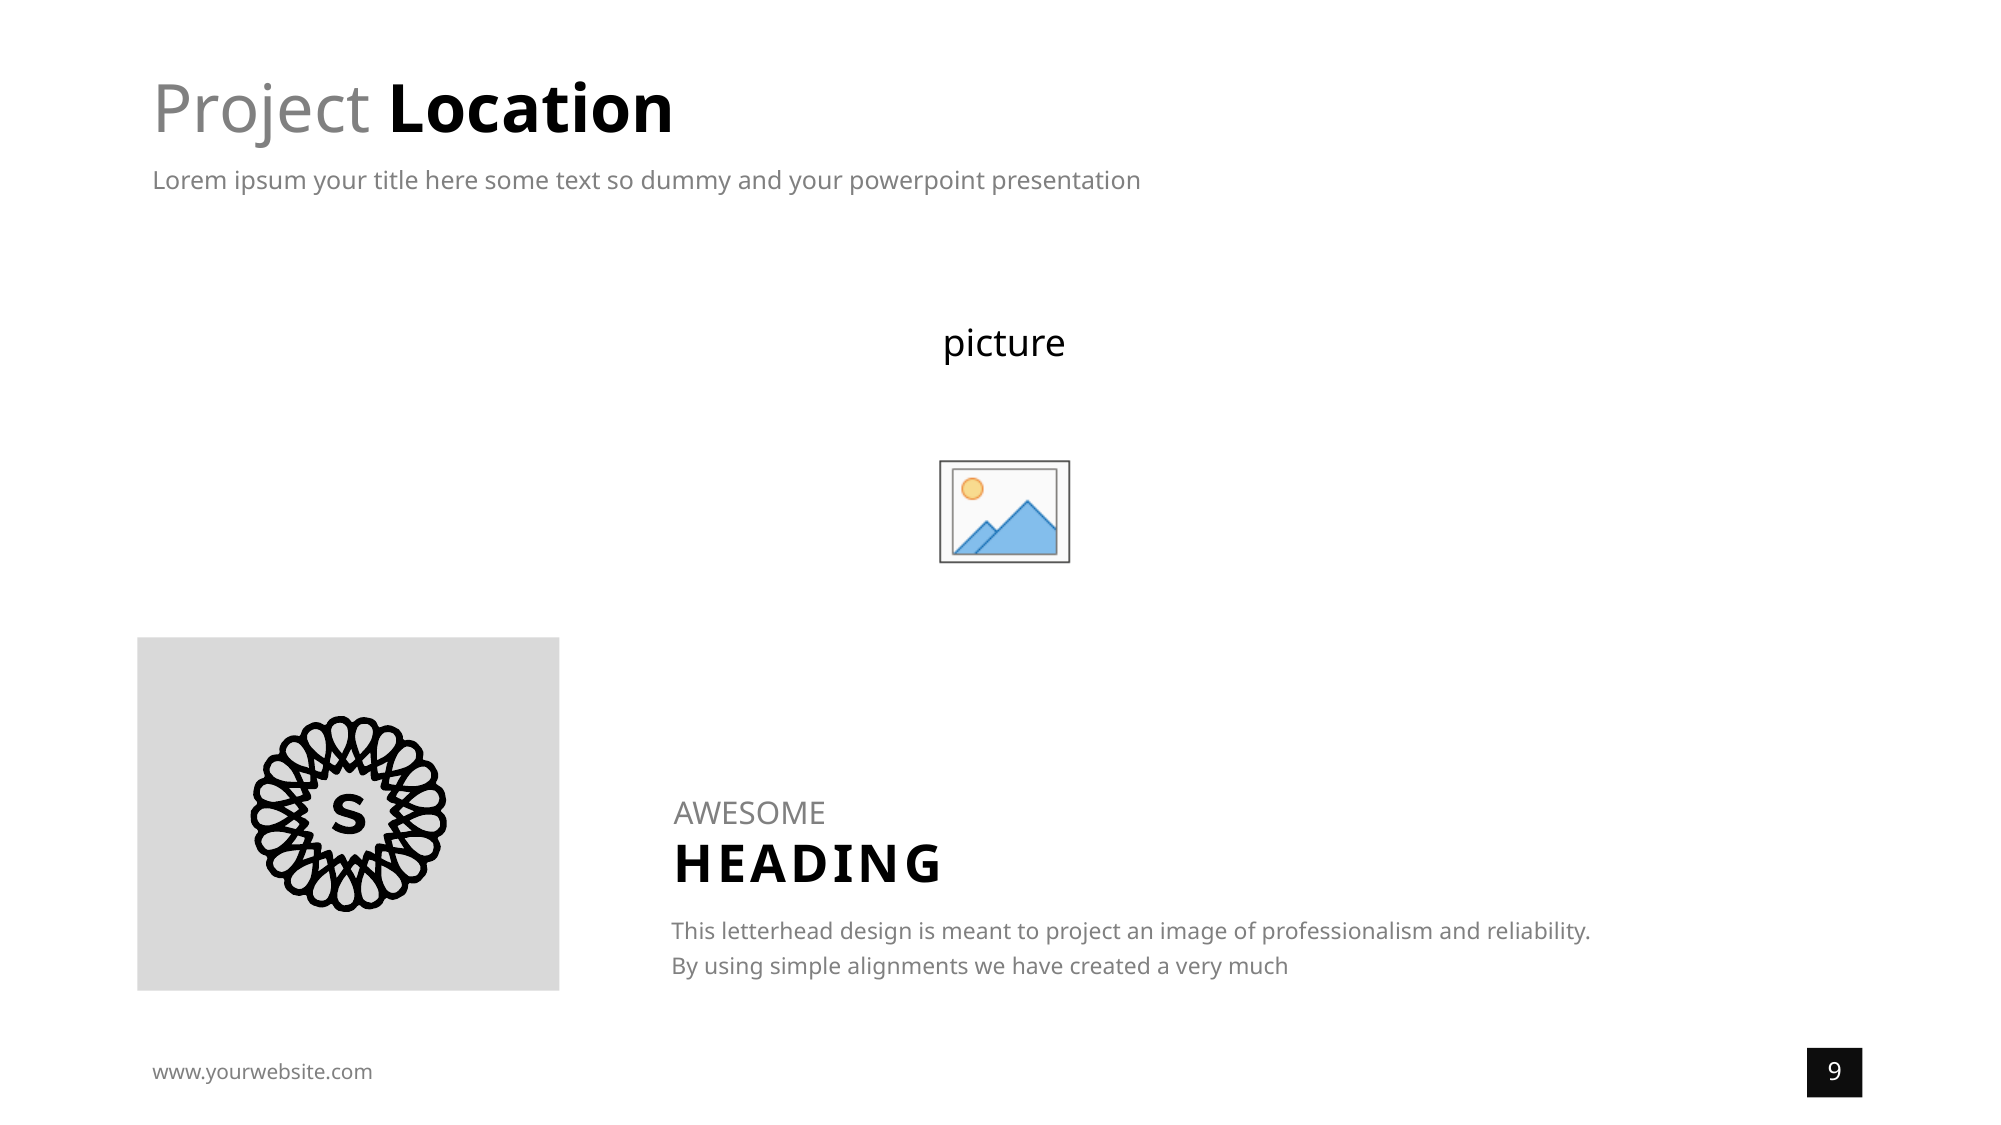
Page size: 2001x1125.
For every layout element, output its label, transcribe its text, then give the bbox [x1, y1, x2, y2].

text_box [136, 636, 560, 992]
text_box AWESOME HEADING [658, 785, 1062, 901]
picture [249, 716, 447, 912]
text_box This letterhead design is meant to project an image of professionalism and reliability. By using simple alignments we have created a very much [671, 896, 1600, 991]
footer www.yourwebsite.com [137, 1042, 415, 1103]
title Project Location [137, 55, 1863, 160]
list Lorem ipsum your title here some text so dummy and your powerpoint presentation [137, 160, 1863, 207]
slide_number 9 [1797, 1042, 1872, 1103]
picture [137, 311, 1872, 713]
